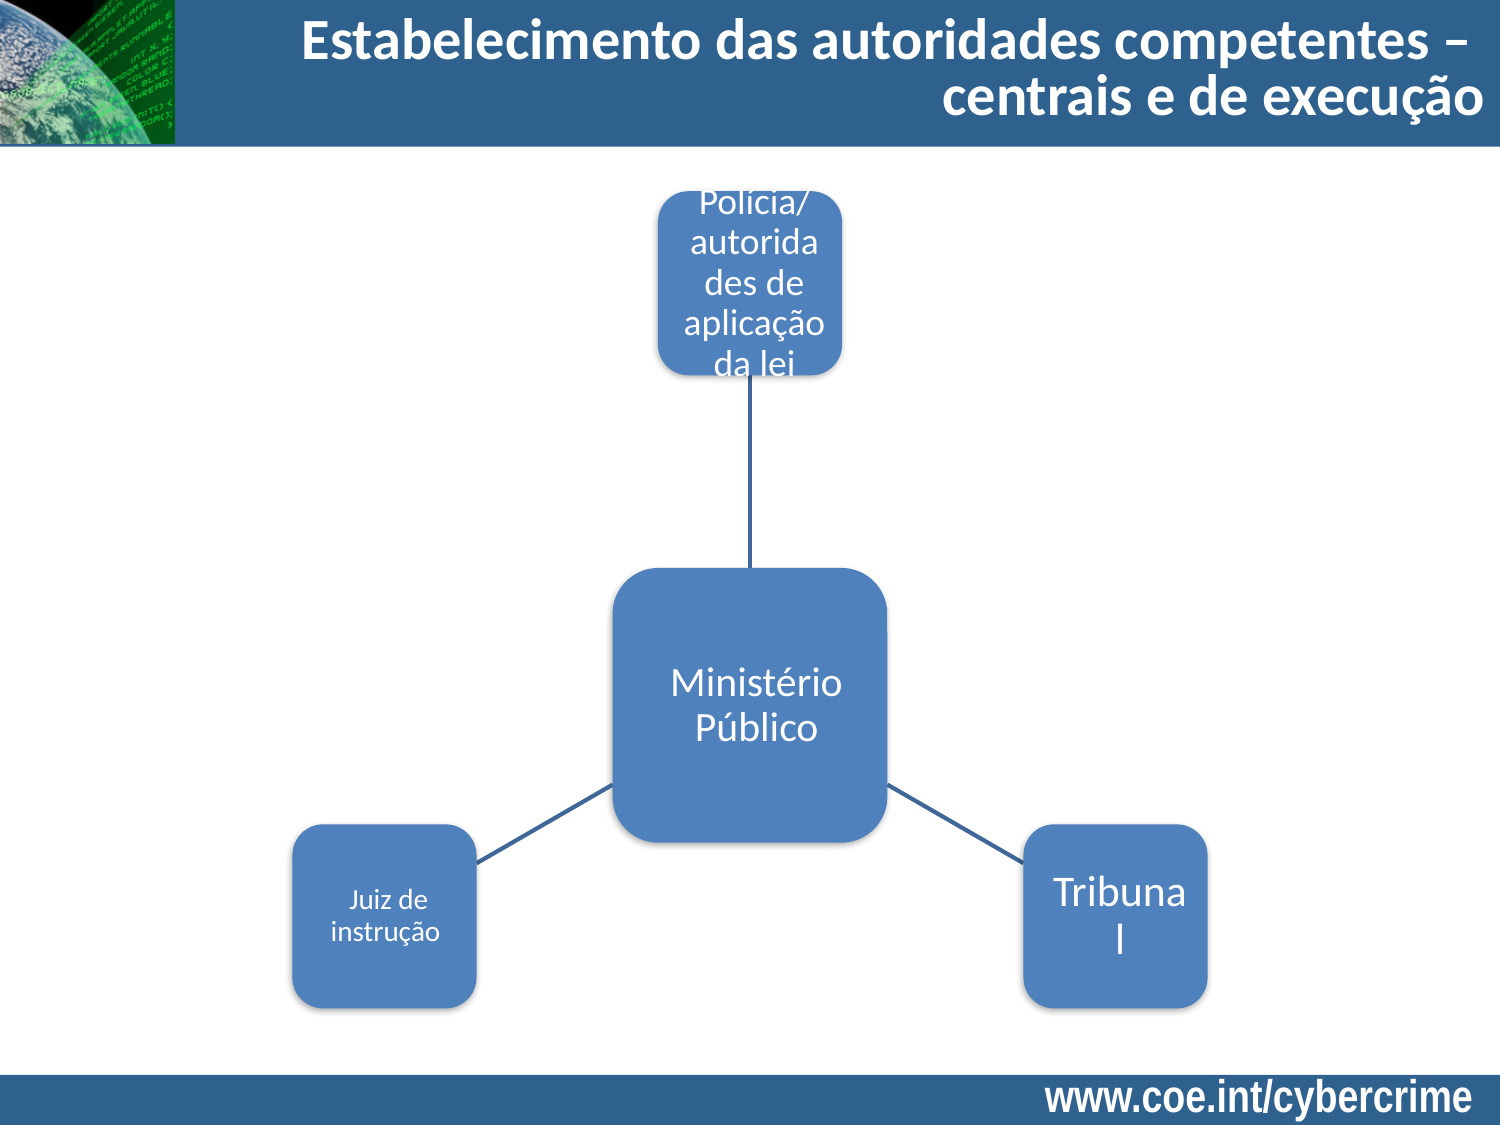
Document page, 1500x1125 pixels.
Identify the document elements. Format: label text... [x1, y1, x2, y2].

picture [0, 0, 175, 144]
text_box [0, 1073, 1030, 1125]
text_box Estabelecimento das autoridades competentes – centrais e de execução [179, 0, 1500, 149]
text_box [107, 141, 1393, 1058]
text_box www.coe.int/cybercrime [1030, 1059, 1500, 1125]
